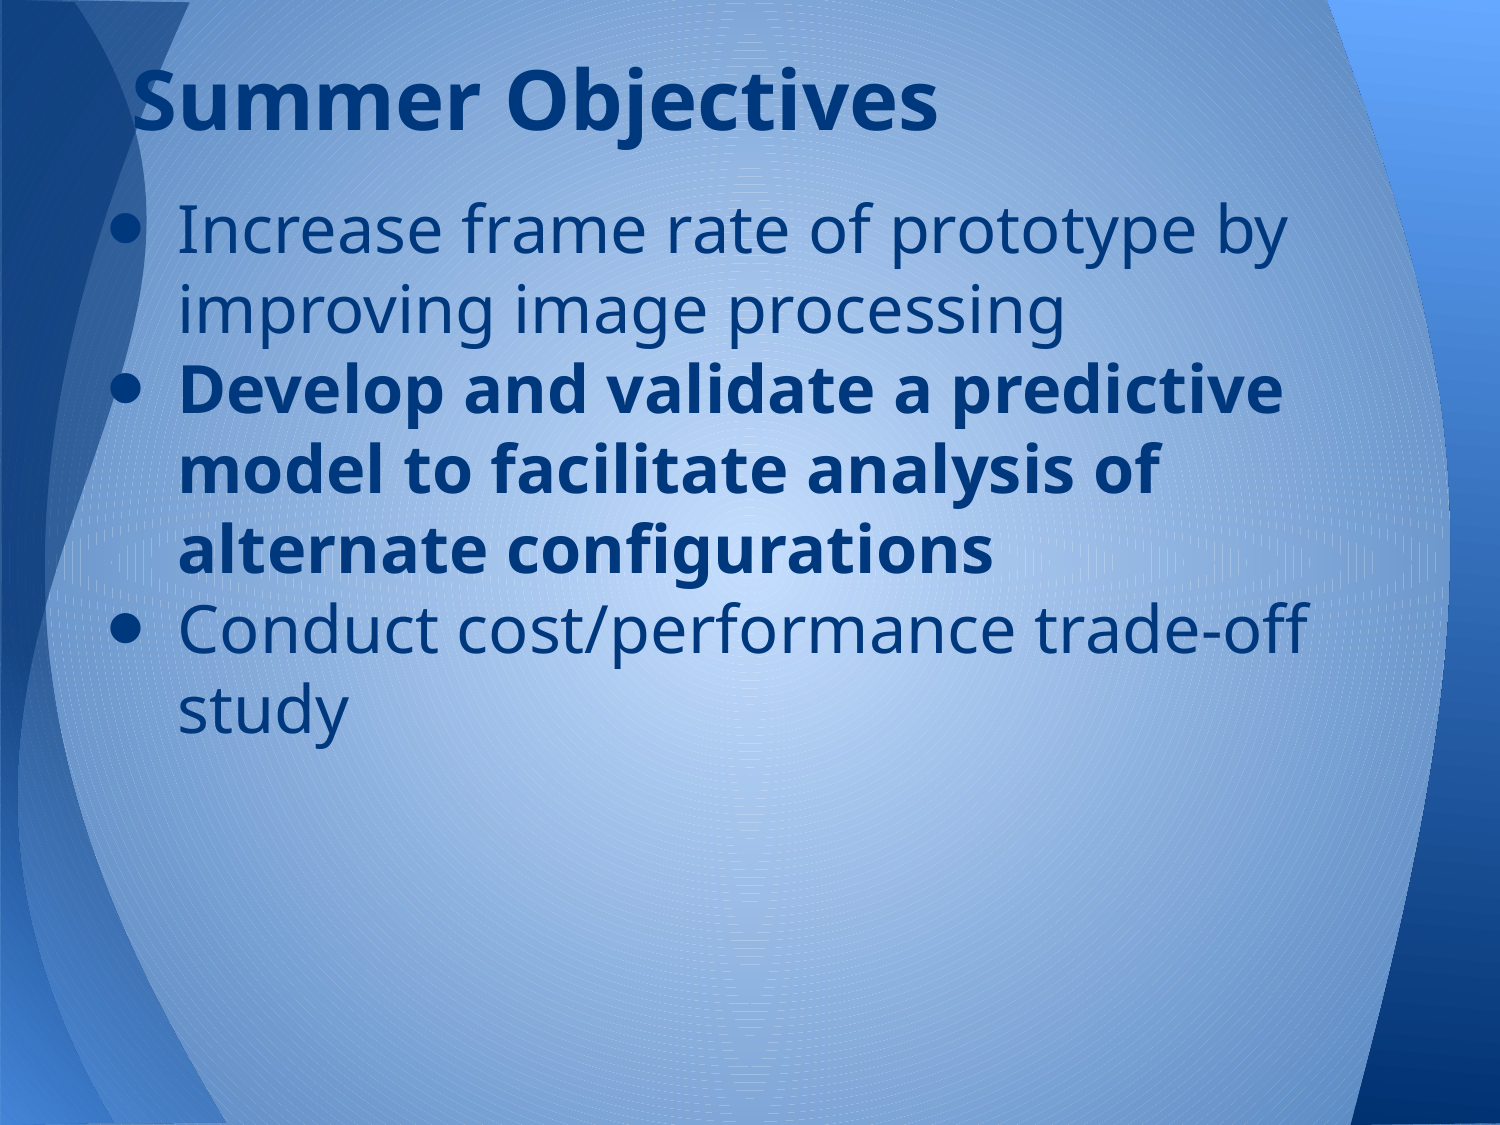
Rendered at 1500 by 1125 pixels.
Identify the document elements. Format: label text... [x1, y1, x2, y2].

title Summer Objectives [75, 24, 1425, 163]
list Increase frame rate of prototype by improving image processing Develop and validate a predictive model to facilitate analysis of alternate configurations Conduct cost/performance trade-off study [87, 172, 1438, 1082]
